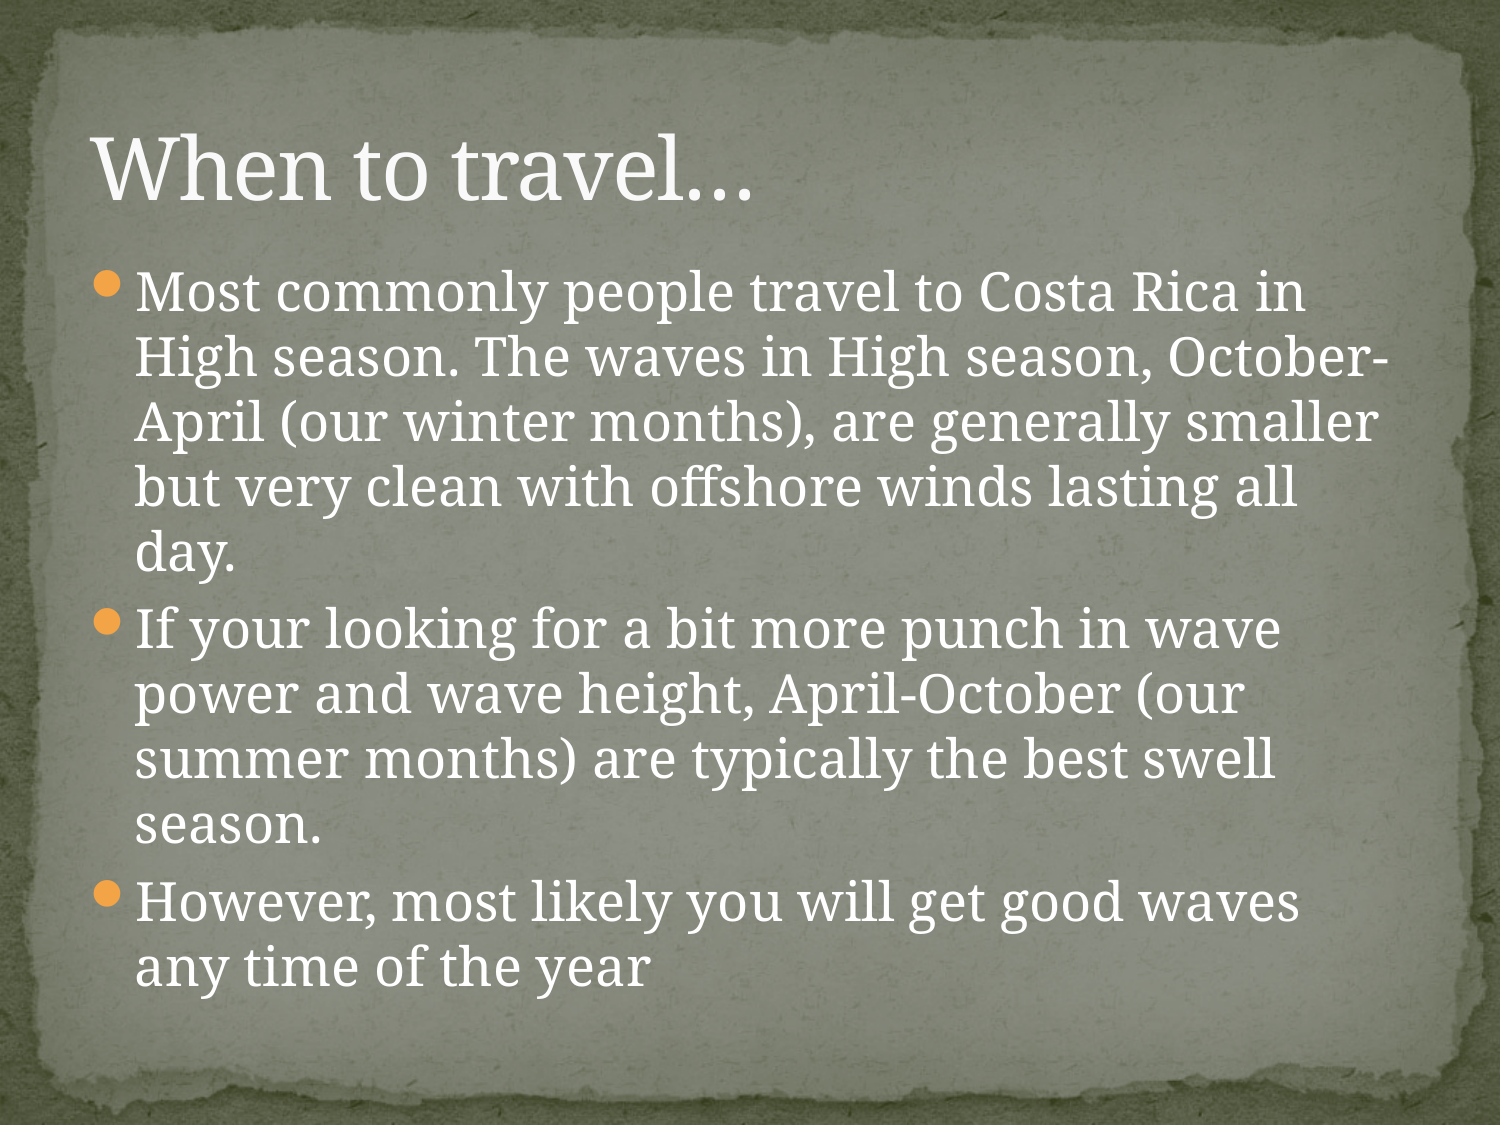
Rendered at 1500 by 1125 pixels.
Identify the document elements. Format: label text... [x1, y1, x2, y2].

list Most commonly people travel to Costa Rica in High season. The waves in High season, October-April (our winter months), are generally smaller but very clean with offshore winds lasting all day. If your looking for a bit more punch in wave power and wave height, April-October (our summer months) are typically the best swell season. However, most likely you will get good waves any time of the year [75, 249, 1425, 1000]
title When to travel… [74, 24, 1425, 225]
